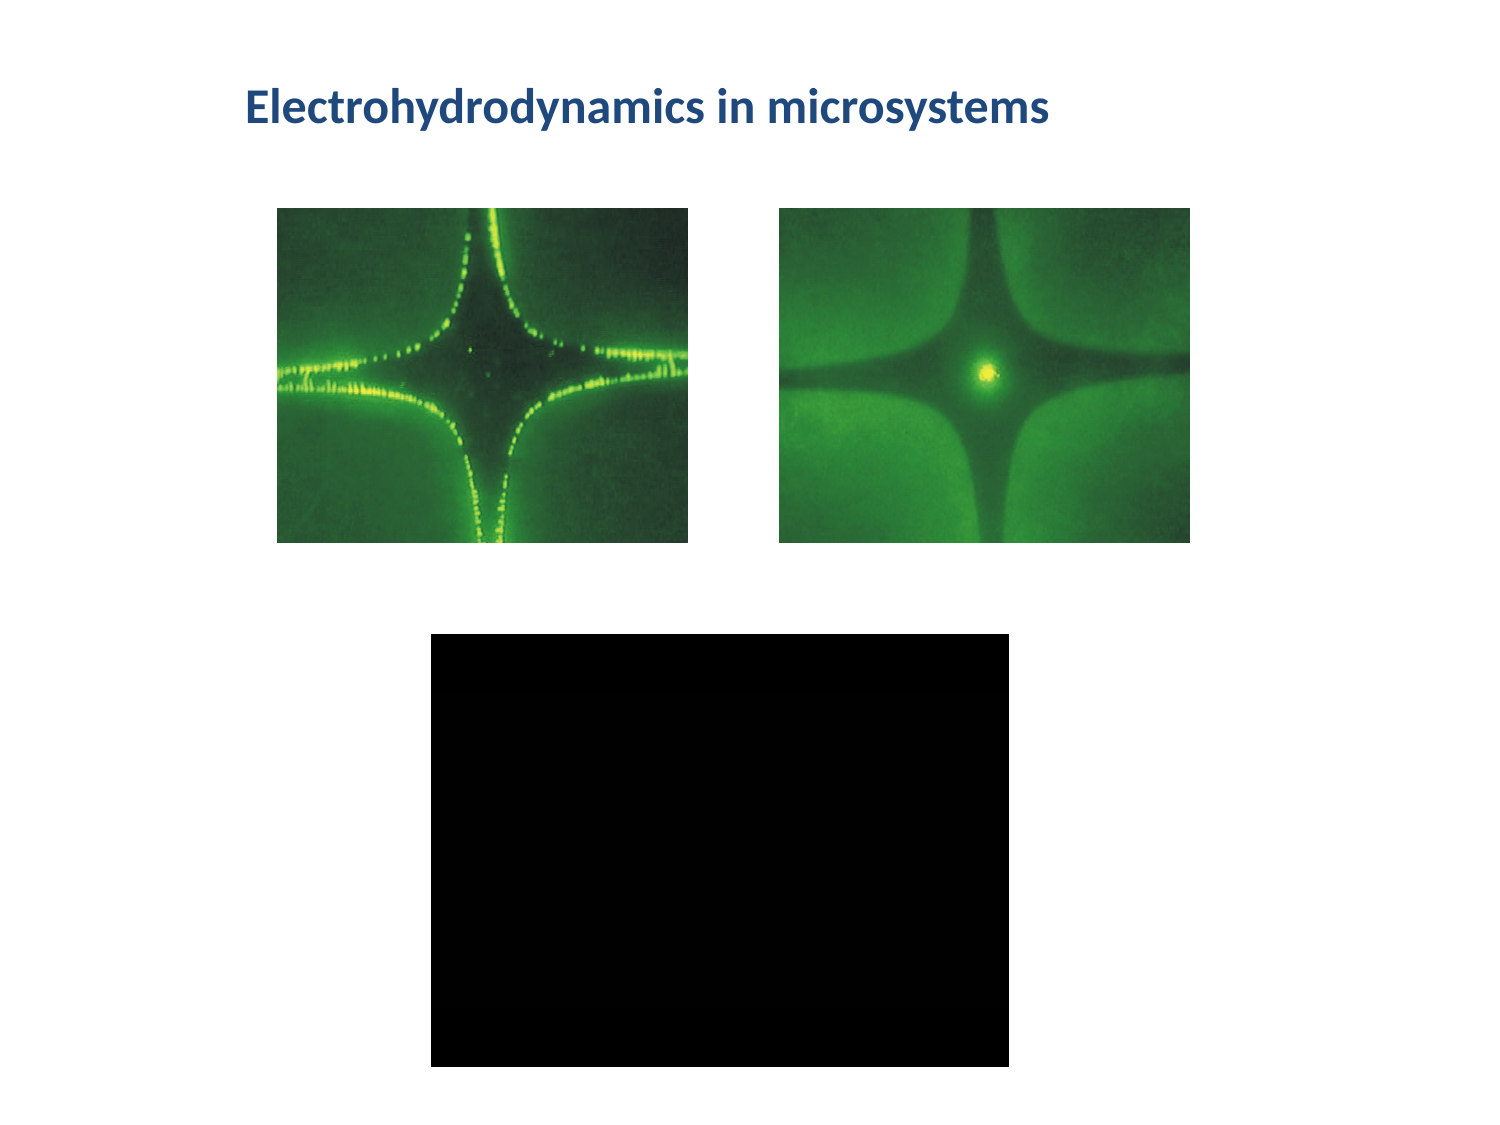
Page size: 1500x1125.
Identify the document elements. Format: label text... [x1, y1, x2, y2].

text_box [430, 633, 1011, 1068]
text_box Electrohydrodynamics in microsystems [230, 66, 1099, 202]
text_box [277, 207, 1191, 543]
